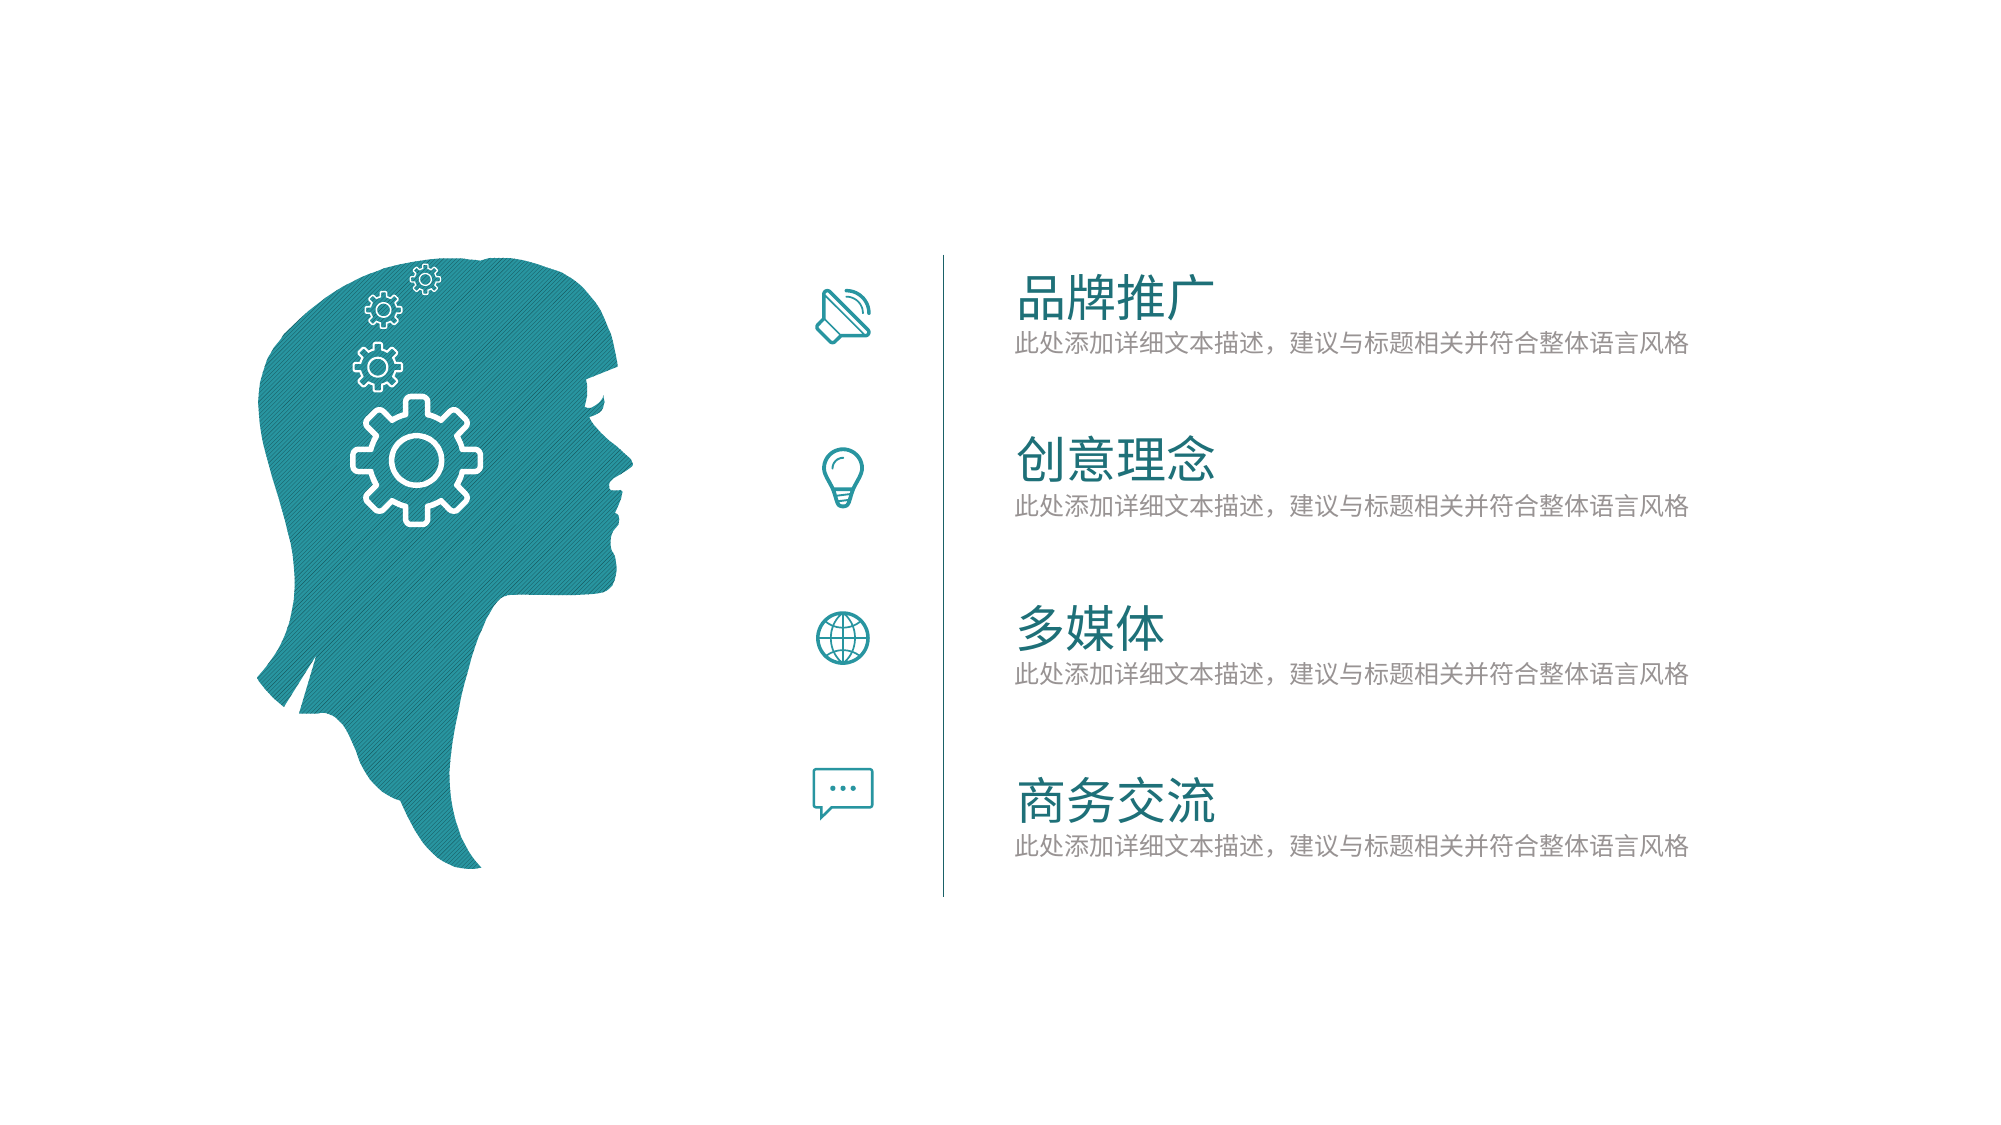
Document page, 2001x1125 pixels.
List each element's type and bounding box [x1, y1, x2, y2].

text_box [815, 288, 871, 345]
text_box [822, 447, 864, 509]
text_box [999, 258, 1811, 366]
text_box [816, 611, 870, 665]
text_box [999, 421, 1811, 529]
text_box [999, 762, 1811, 869]
text_box [256, 257, 634, 869]
text_box [812, 767, 874, 821]
text_box [999, 590, 1811, 697]
